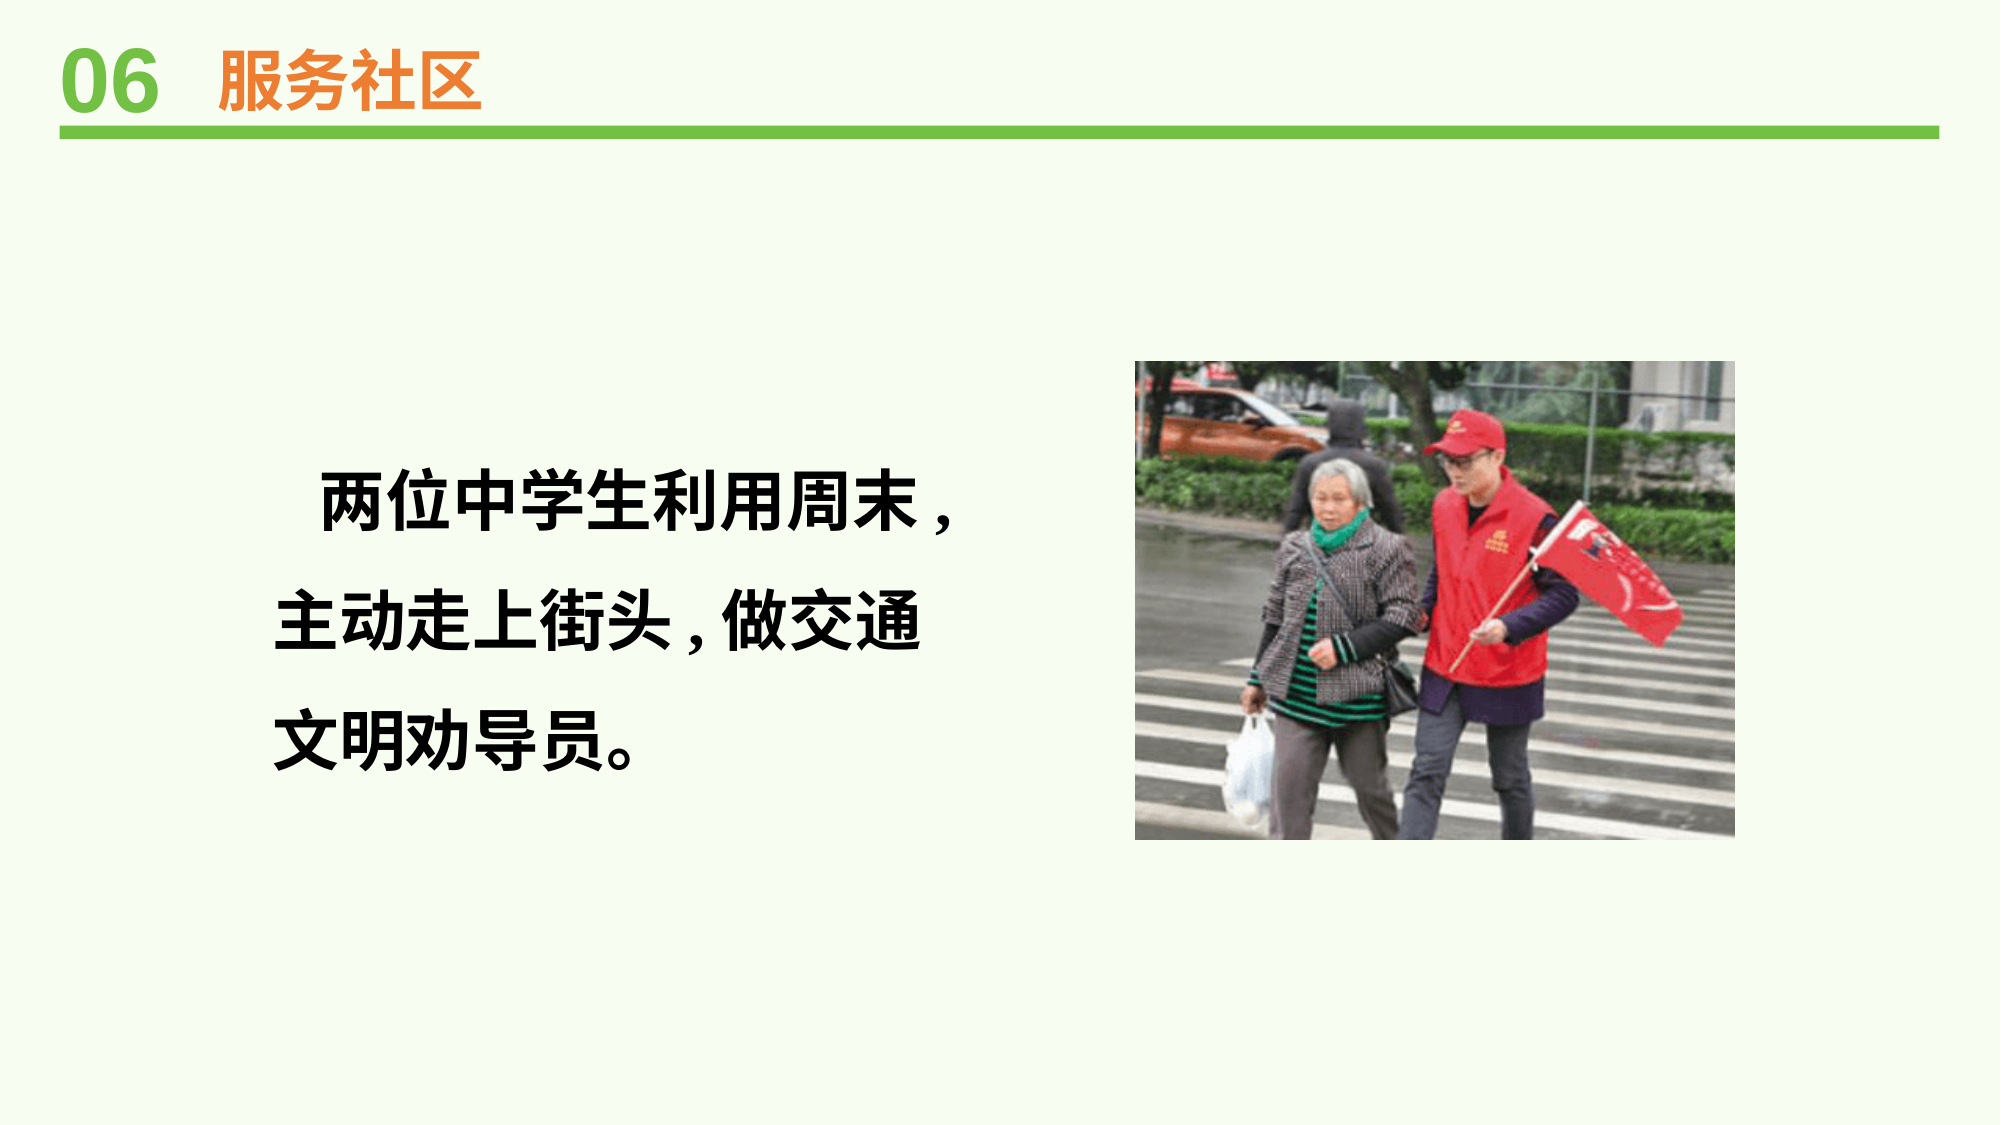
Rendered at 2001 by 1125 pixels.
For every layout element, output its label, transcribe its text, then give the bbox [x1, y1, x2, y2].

text_box 服务社区 [202, 31, 871, 127]
text_box [59, 125, 1940, 140]
text_box 06 [59, 24, 161, 128]
text_box 两位中学生利用周末,主动走上街头,做交通文明劝导员。 [257, 411, 976, 786]
picture [1135, 361, 1735, 840]
